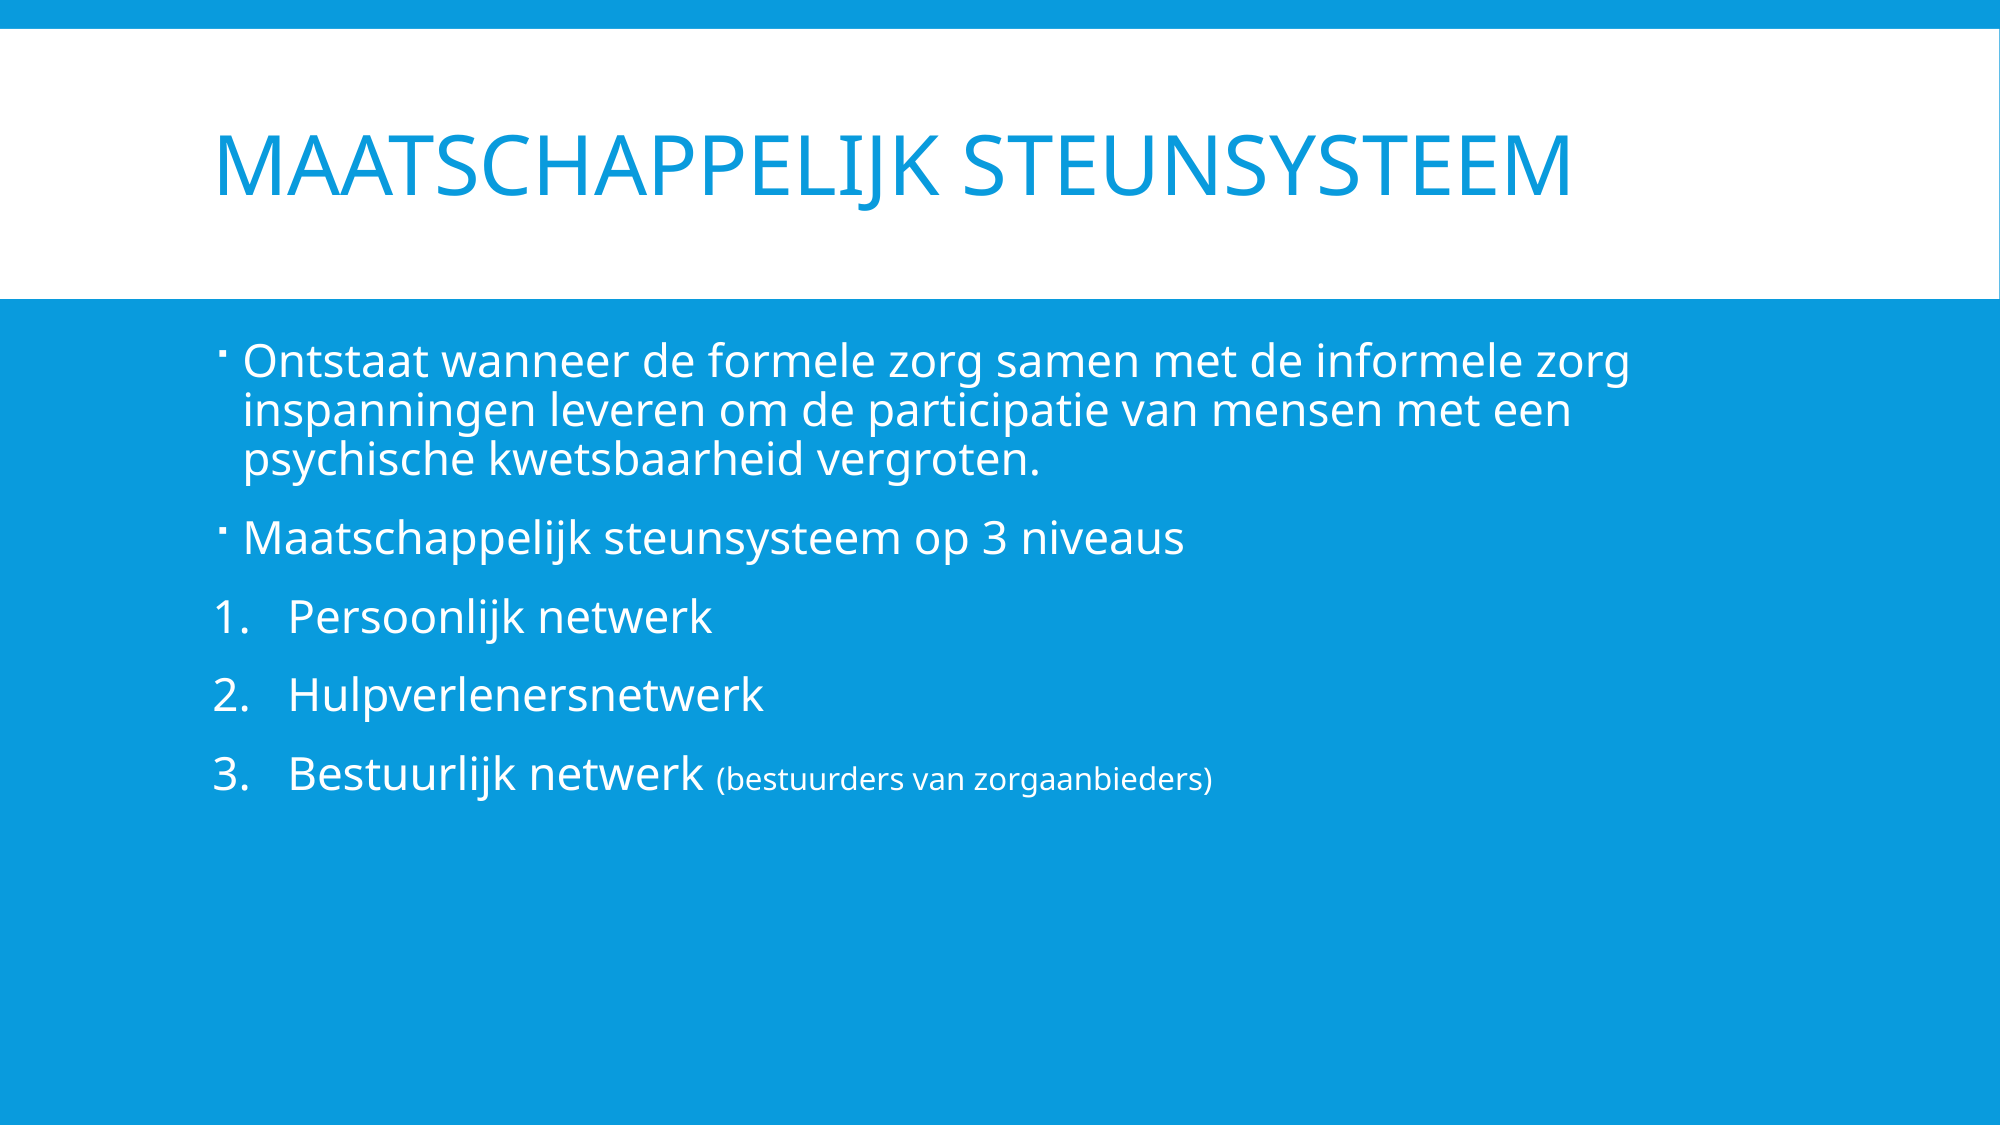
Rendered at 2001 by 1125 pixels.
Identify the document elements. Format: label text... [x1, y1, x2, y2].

list Ontstaat wanneer de formele zorg samen met de informele zorg inspanningen leveren om de participatie van mensen met een psychische kwetsbaarheid vergroten. Maatschappelijk steunsysteem op 3 niveaus Persoonlijk netwerk Hulpverlenersnetwerk Bestuurlijk netwerk (bestuurders van zorgaanbieders) [197, 329, 1803, 1020]
title Maatschappelijk steunsysteem [197, 46, 1803, 295]
